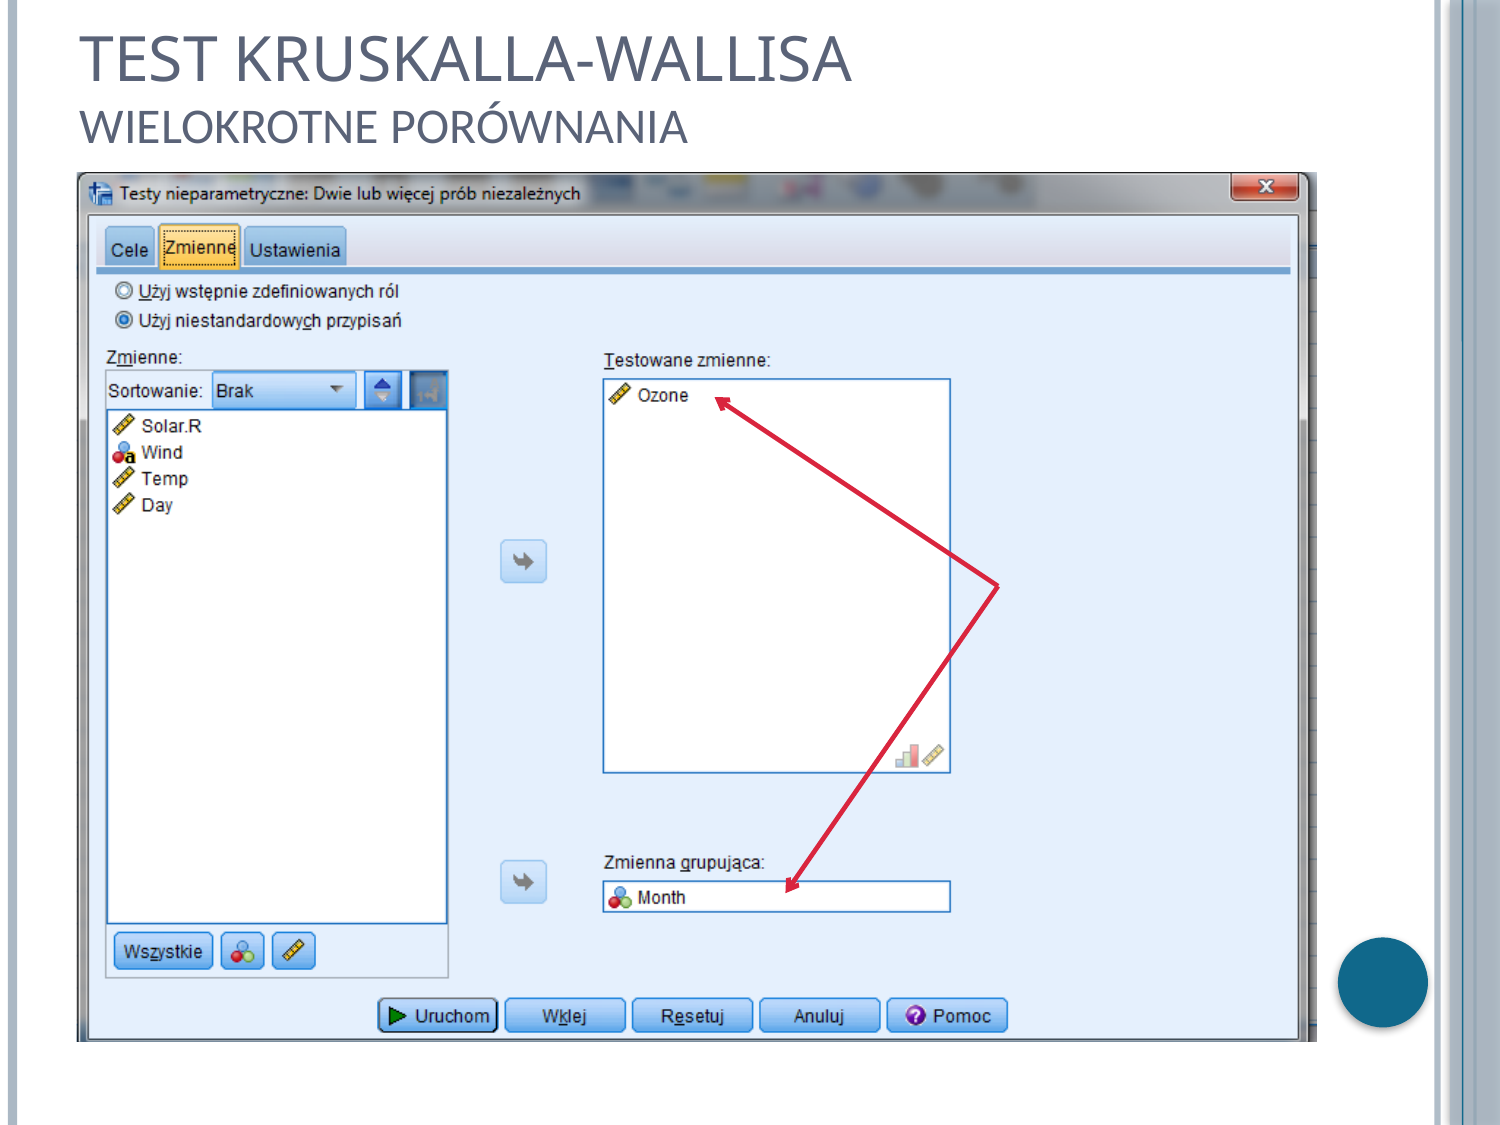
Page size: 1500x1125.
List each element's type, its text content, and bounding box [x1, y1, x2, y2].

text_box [714, 396, 999, 587]
picture [76, 172, 1318, 1043]
text_box Test Kruskalla-Wallisa Wielokrotne porównania [64, 0, 1290, 161]
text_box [784, 585, 999, 894]
